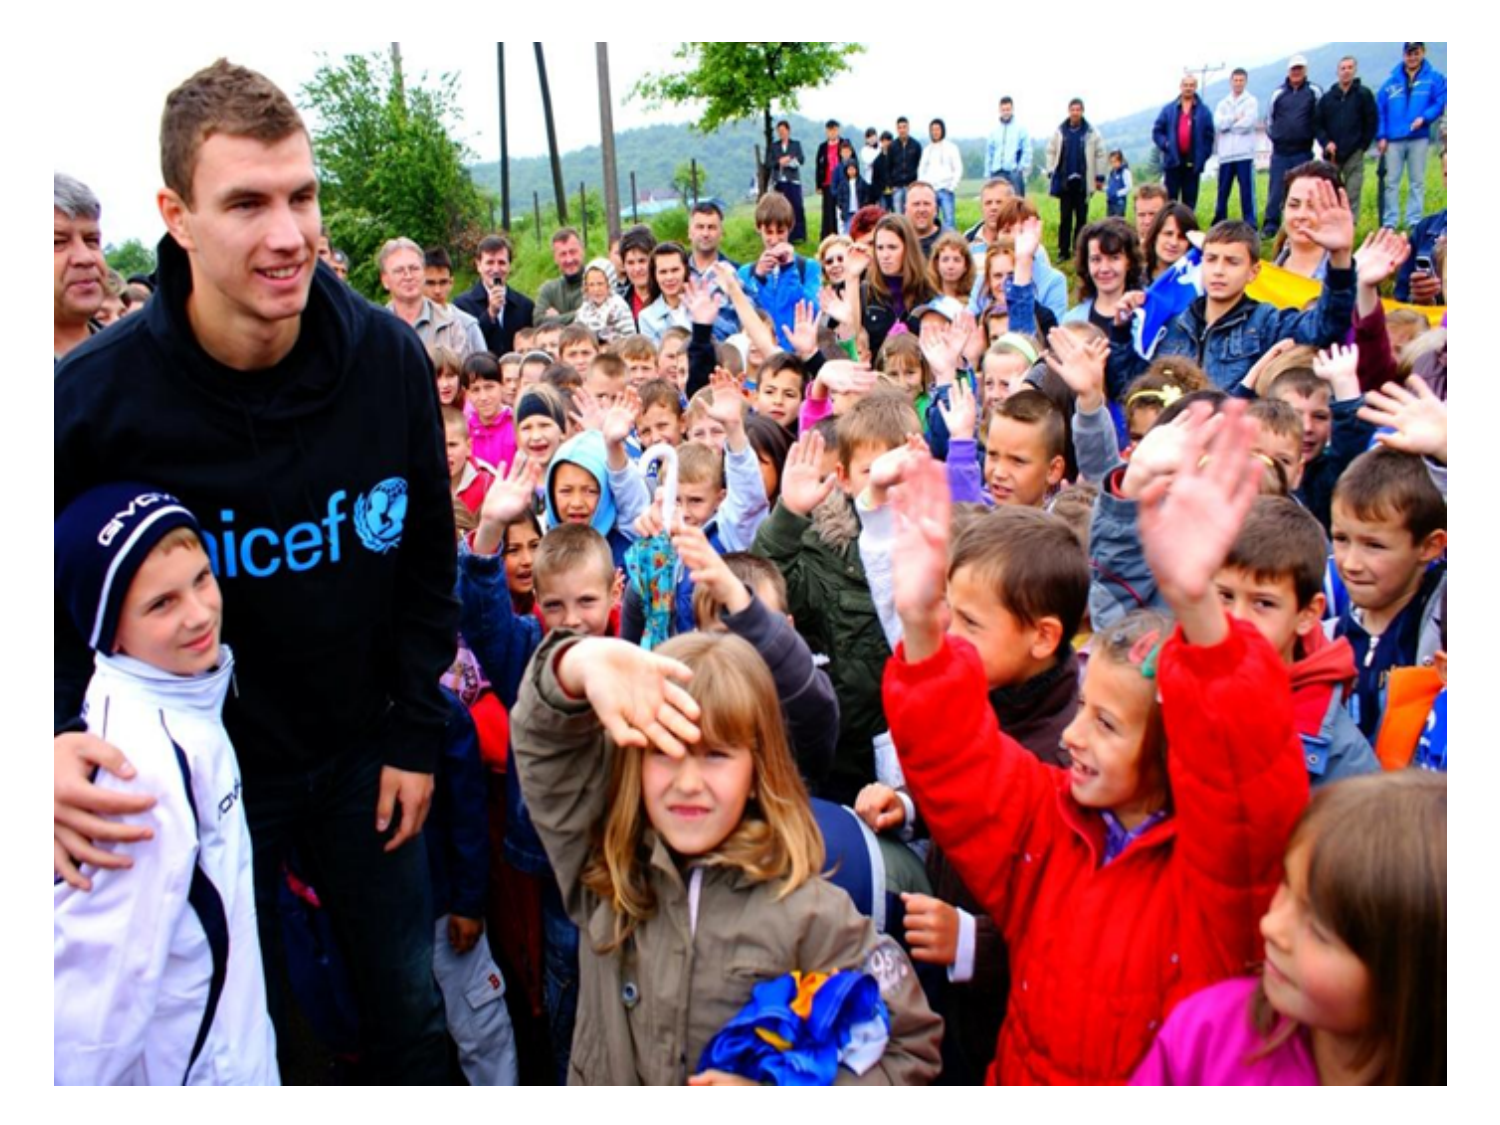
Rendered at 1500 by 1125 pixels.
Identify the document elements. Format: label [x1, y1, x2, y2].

picture [54, 41, 1447, 1087]
